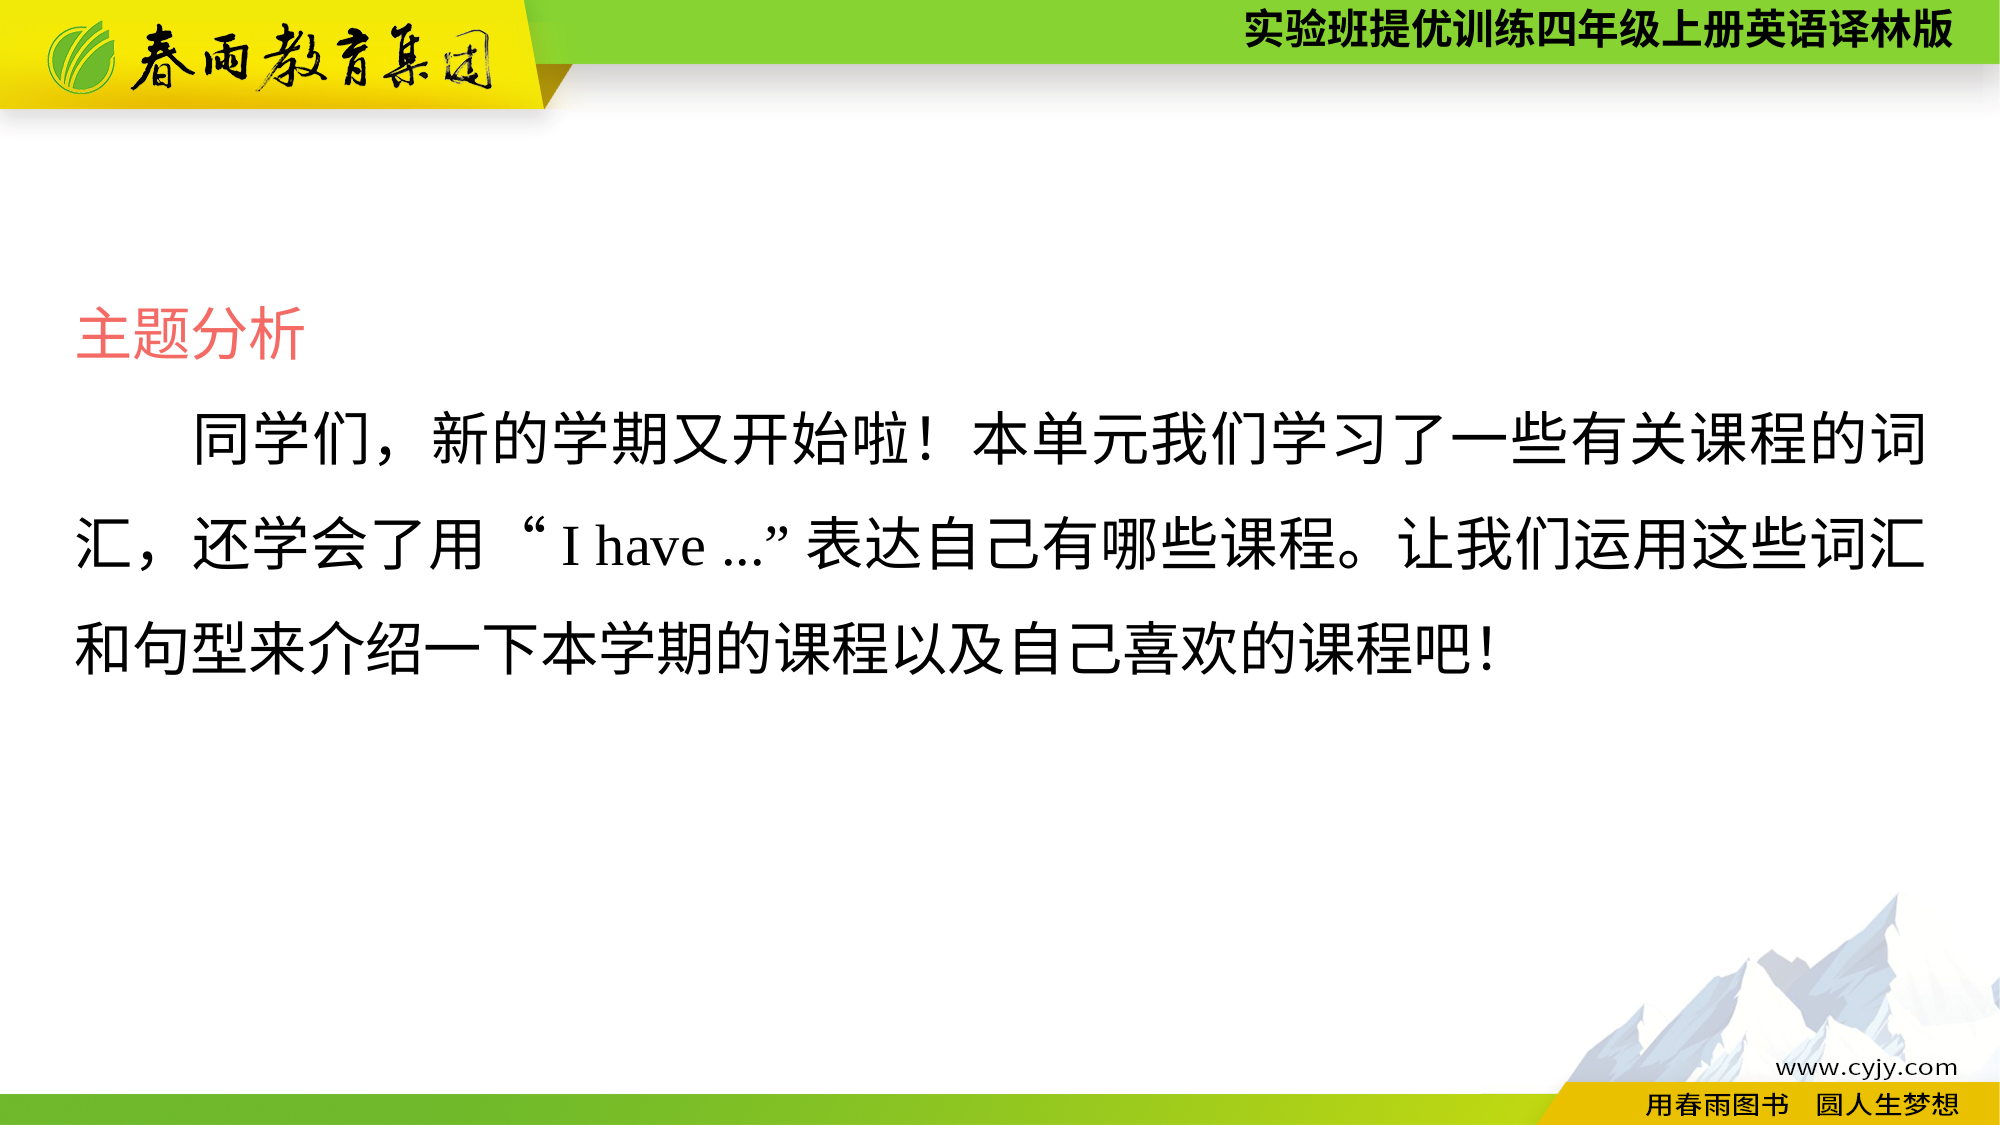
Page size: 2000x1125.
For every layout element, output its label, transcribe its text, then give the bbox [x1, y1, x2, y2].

list 主题分析 同学们，新的学期又开始啦！本单元我们学习了一些有关课程的词汇，还学会了用“I have ...”表达自己有哪些课程。让我们运用这些词汇和句型来介绍一下本学期的课程以及自己喜欢的课程吧！ [59, 254, 1944, 681]
picture [0, 0, 2000, 1125]
